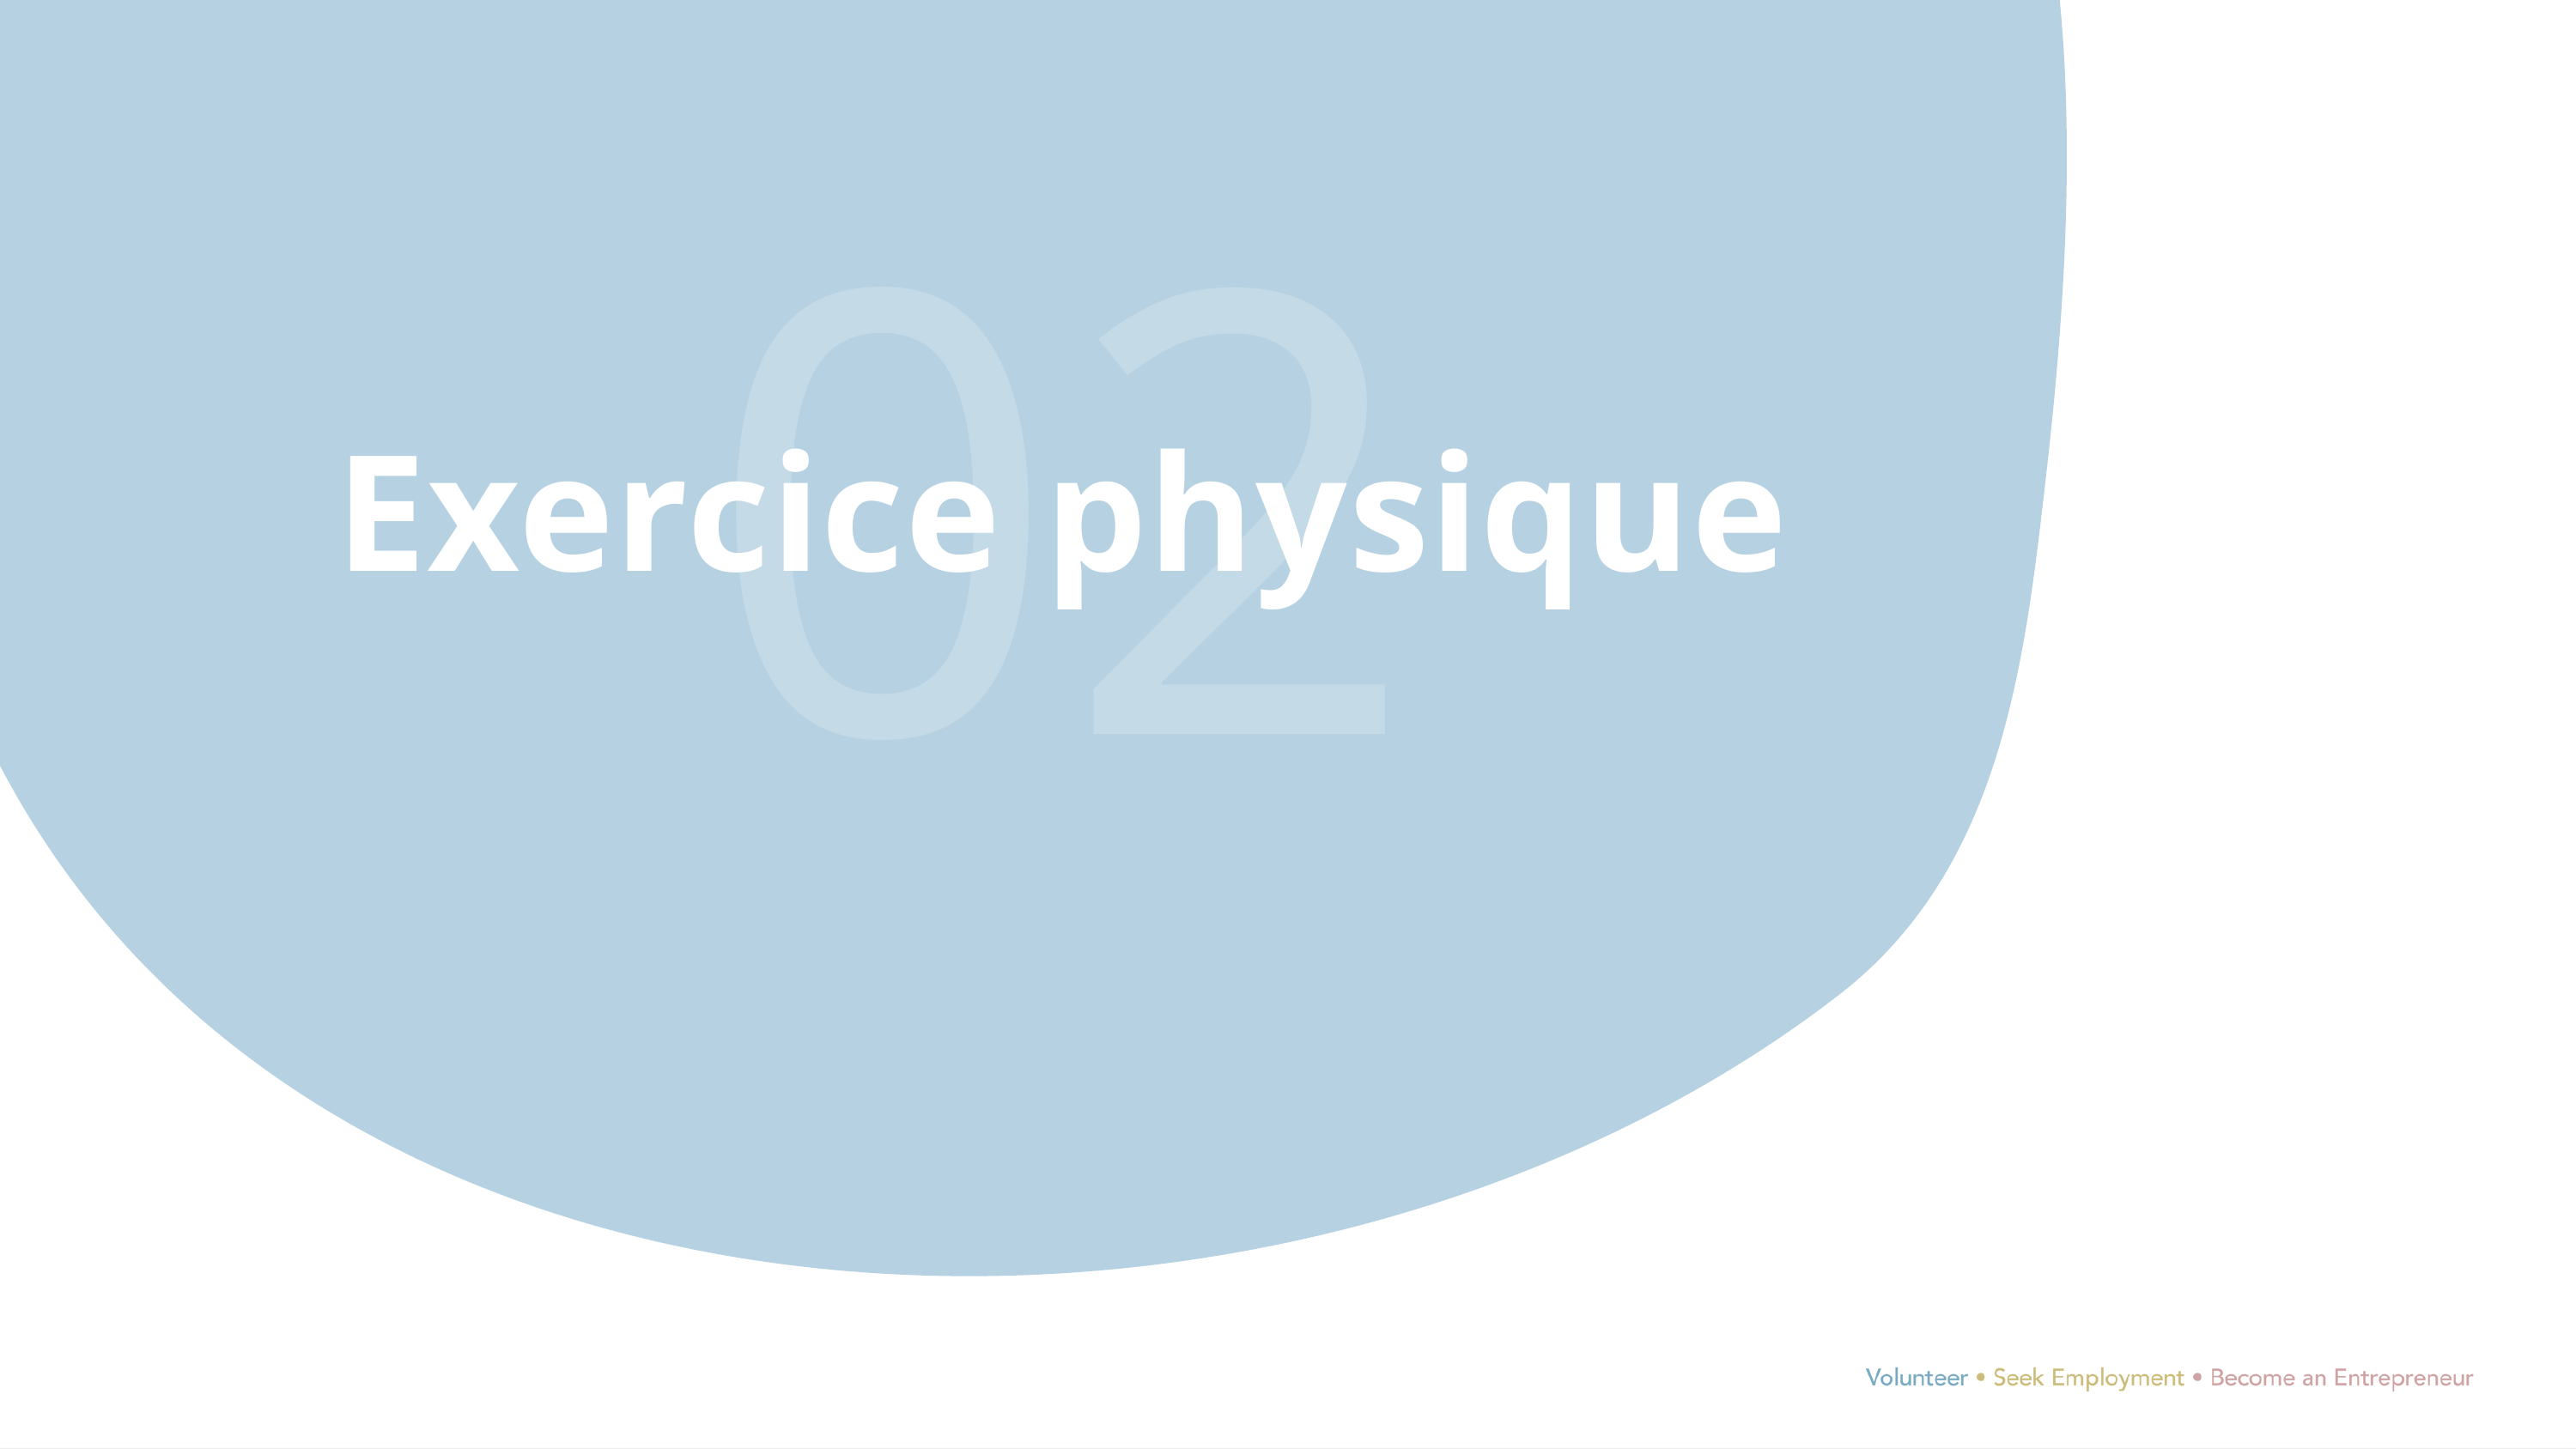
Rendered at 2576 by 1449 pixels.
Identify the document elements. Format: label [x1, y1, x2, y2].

text_box [1827, 1347, 2538, 1421]
text_box [7, 10, 2069, 1335]
